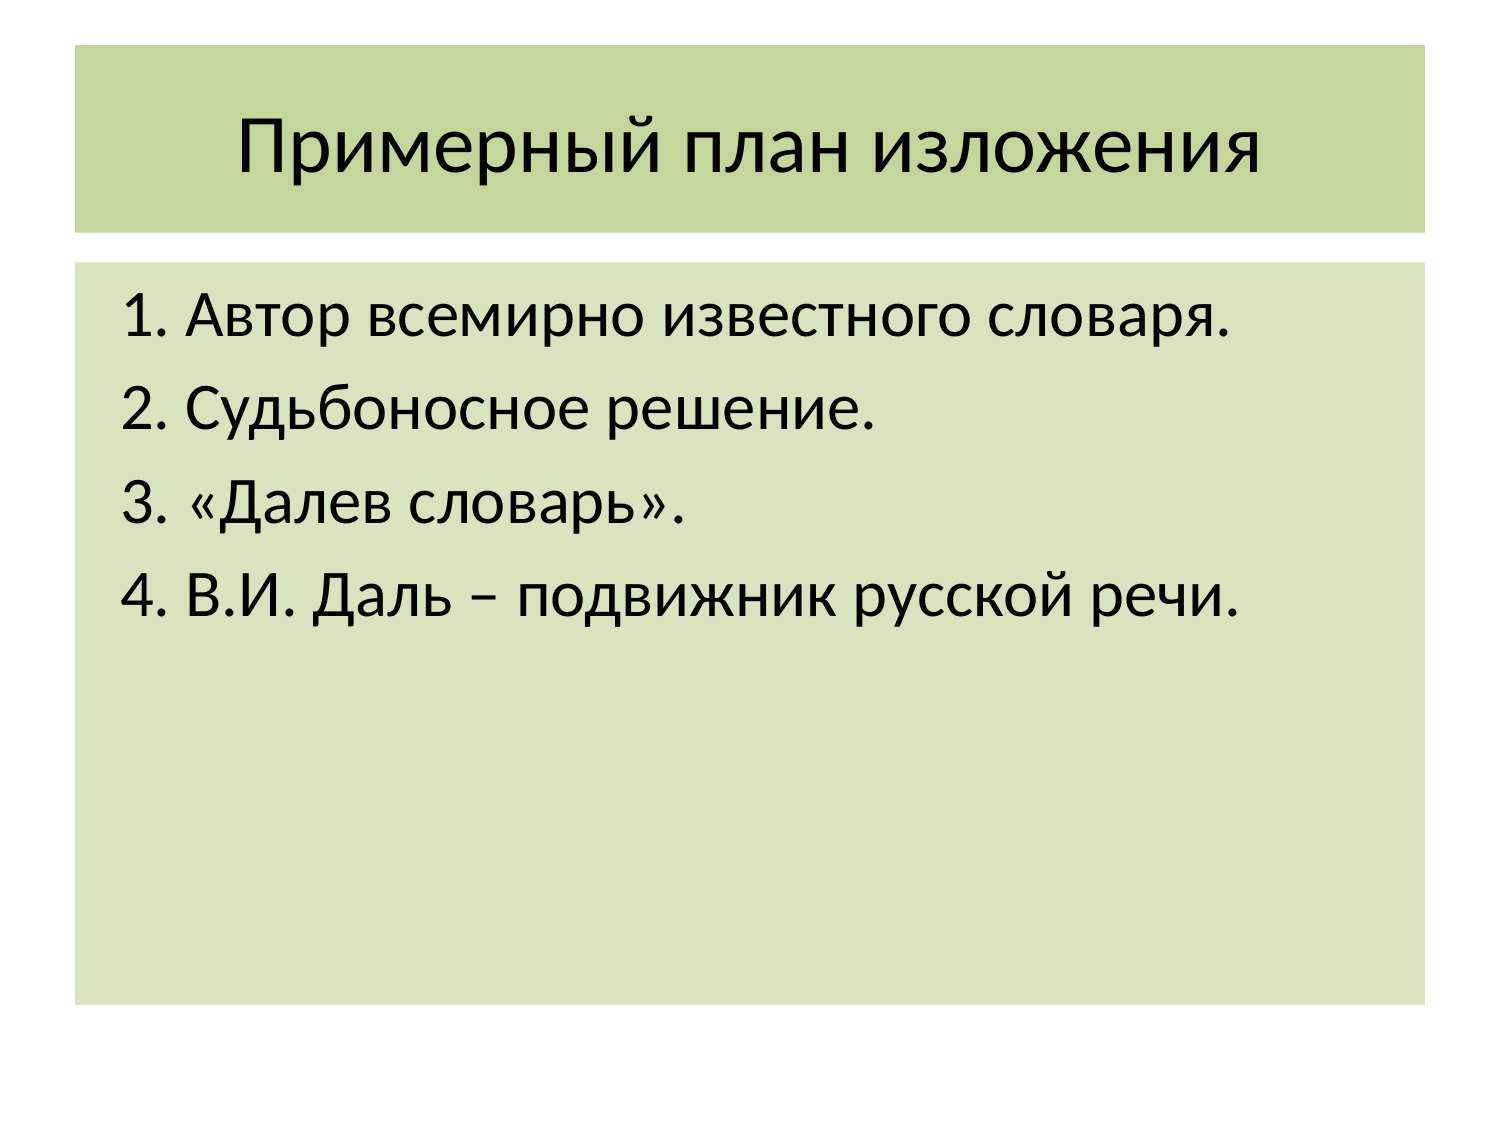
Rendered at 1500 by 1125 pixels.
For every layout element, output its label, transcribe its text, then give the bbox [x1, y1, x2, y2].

title Примерный план изложения [75, 45, 1425, 233]
list 1. Автор всемирно известного словаря. 2. Судьбоносное решение. 3. «Далев словарь». 4. В.И. Даль – подвижник русской речи. [75, 262, 1425, 1005]
